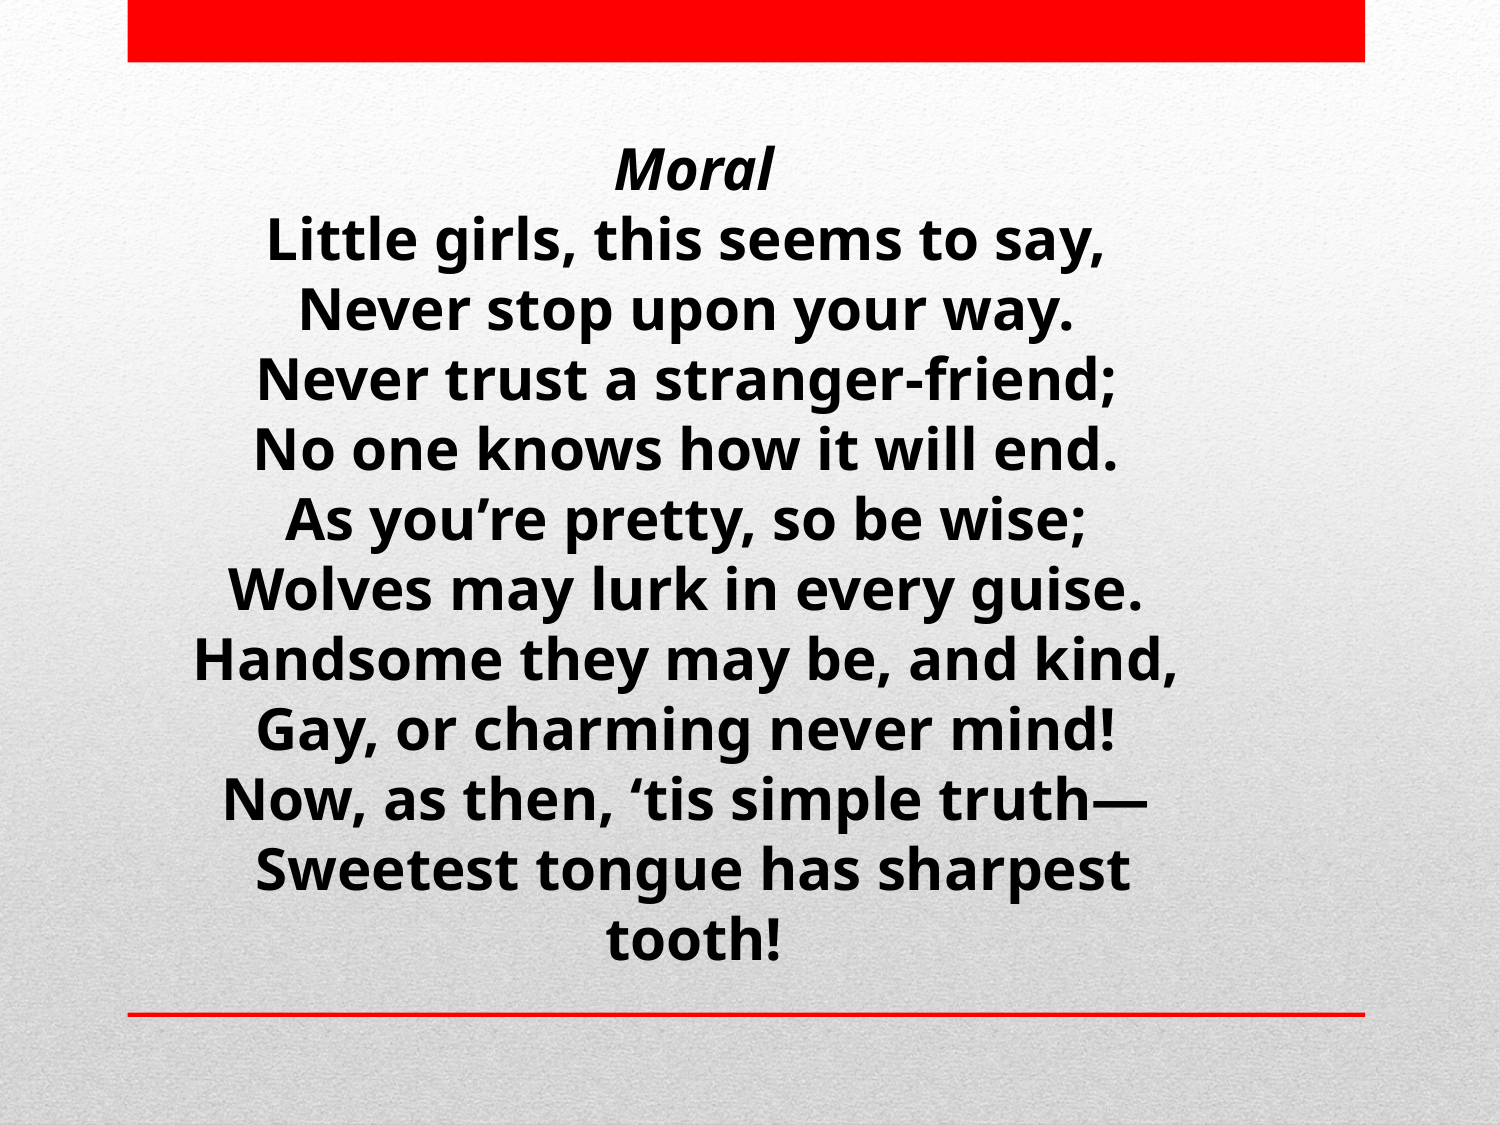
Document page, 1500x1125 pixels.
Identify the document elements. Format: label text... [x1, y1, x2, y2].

text_box Moral Little girls, this seems to say, Never stop upon your way. Never trust a stranger-friend; No one knows how it will end. As you’re pretty, so be wise; Wolves may lurk in every guise. Handsome they may be, and kind, Gay, or charming never mind! Now, as then, ‘tis simple truth— Sweetest tongue has sharpest tooth! [162, 125, 1225, 1050]
